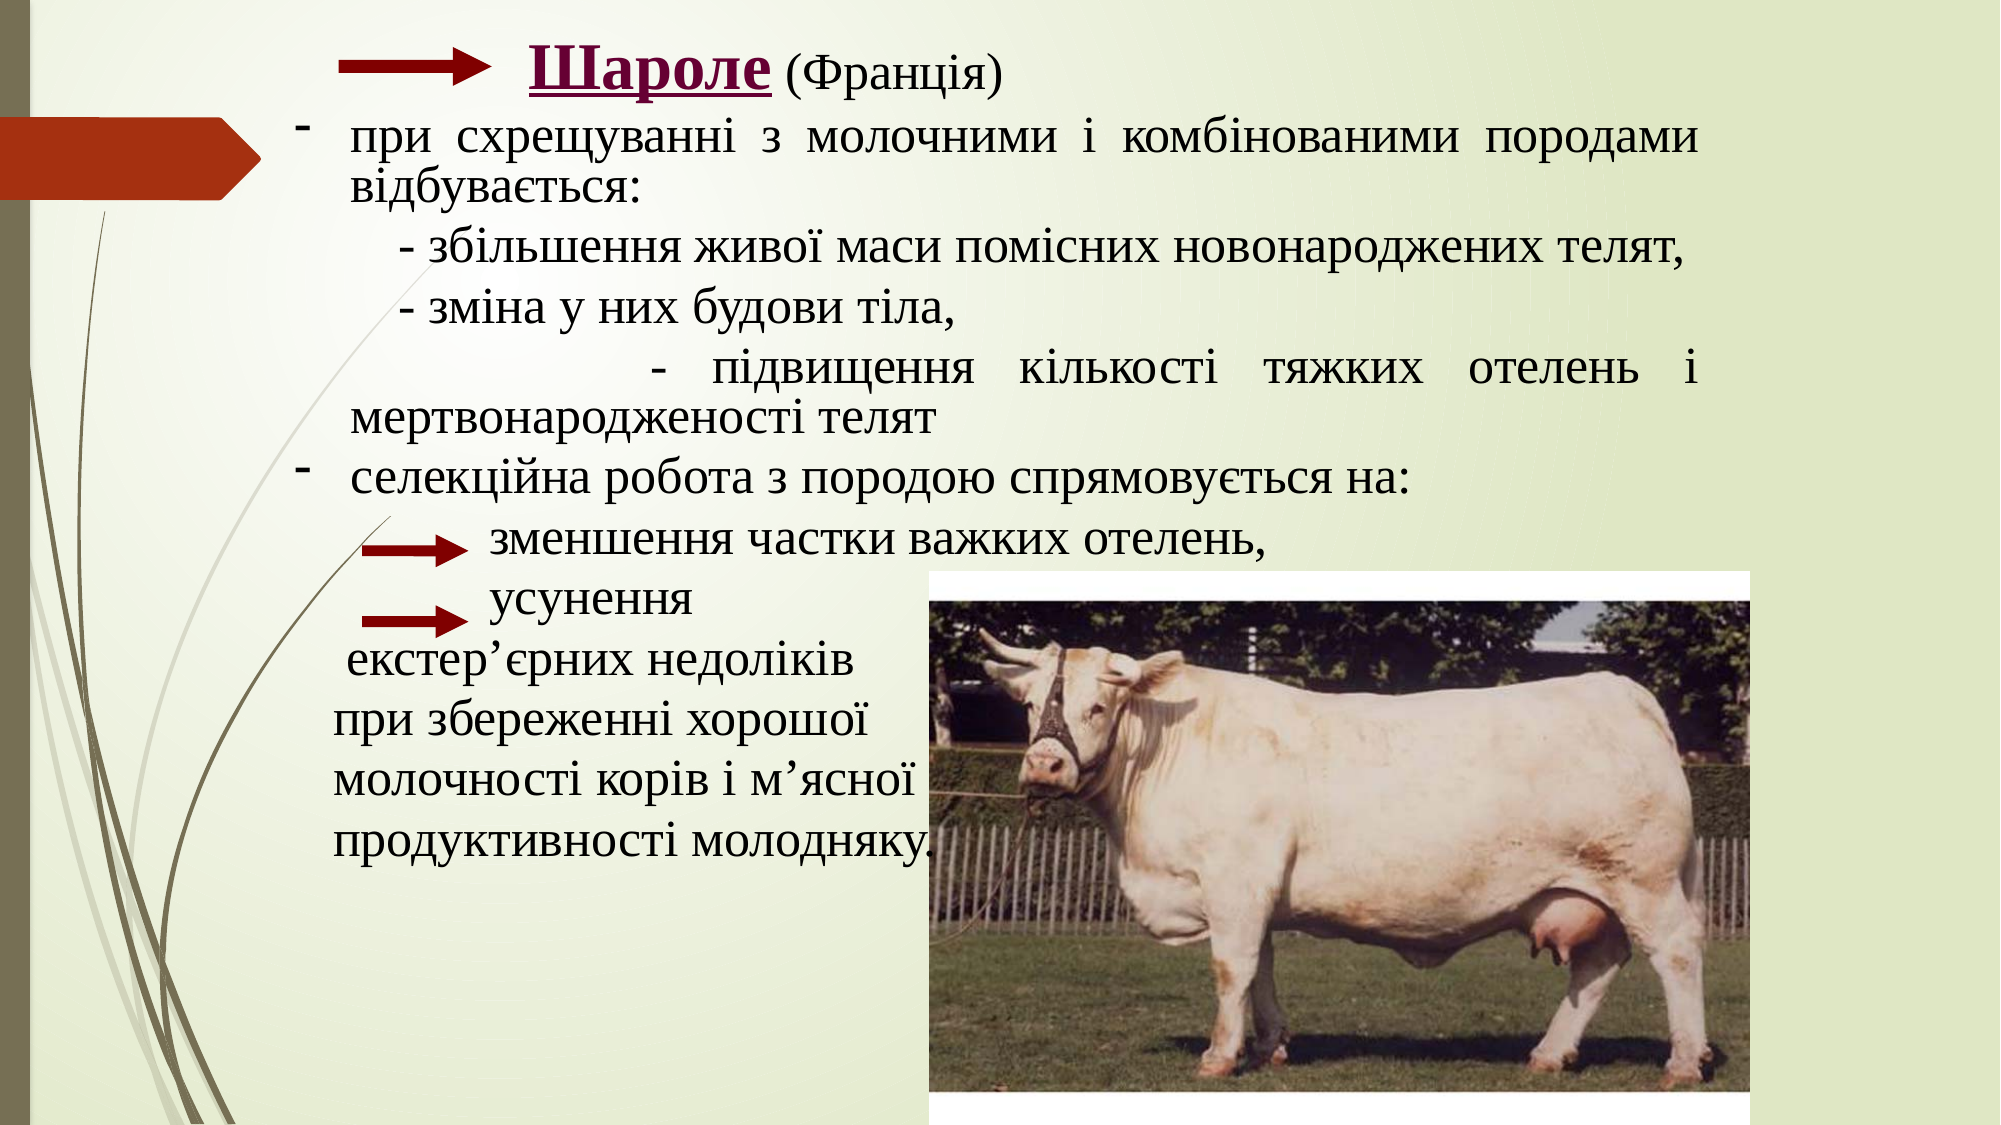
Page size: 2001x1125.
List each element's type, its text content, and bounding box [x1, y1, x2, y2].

picture [928, 571, 1751, 1125]
text_box Шароле (Франція) при схрещуванні з молочними і комбінованими породами відбувається: - збільшення живої маси помісних новонароджених телят, - зміна у них будови тіла, - підвищення кількості тяжких отелень і мертвонародженості телят селекційна робота з породою спрямовується на: зменшення частки важких отелень, усунення екстер’єрних недоліків при збереженні хорошої молочності корів і м’ясної продуктивності молодняку. [279, 30, 1715, 917]
